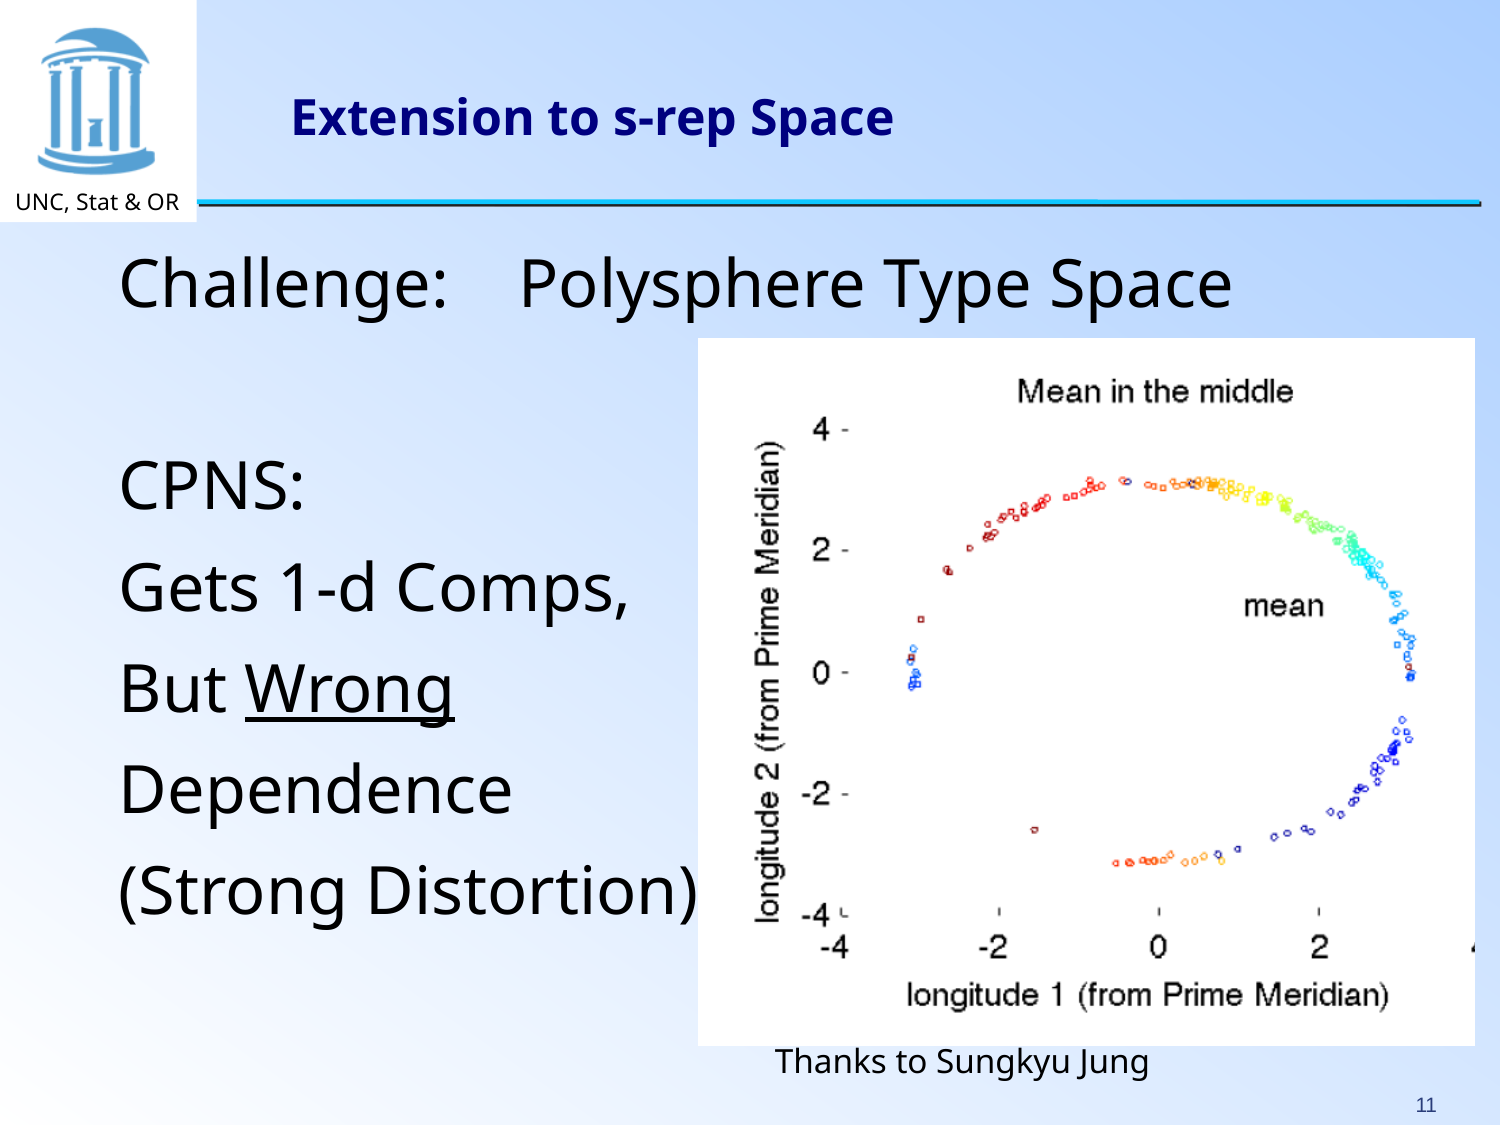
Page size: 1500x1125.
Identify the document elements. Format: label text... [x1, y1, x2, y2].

title Extension to s-rep Space [275, 75, 1448, 156]
picture [14, 7, 189, 189]
list Challenge: Polysphere Type Space CPNS: Gets 1-d Comps, But Wrong Dependence (Strong Distortion) Thanks to Sungkyu Jung [103, 224, 1432, 1075]
picture [697, 338, 1476, 1046]
